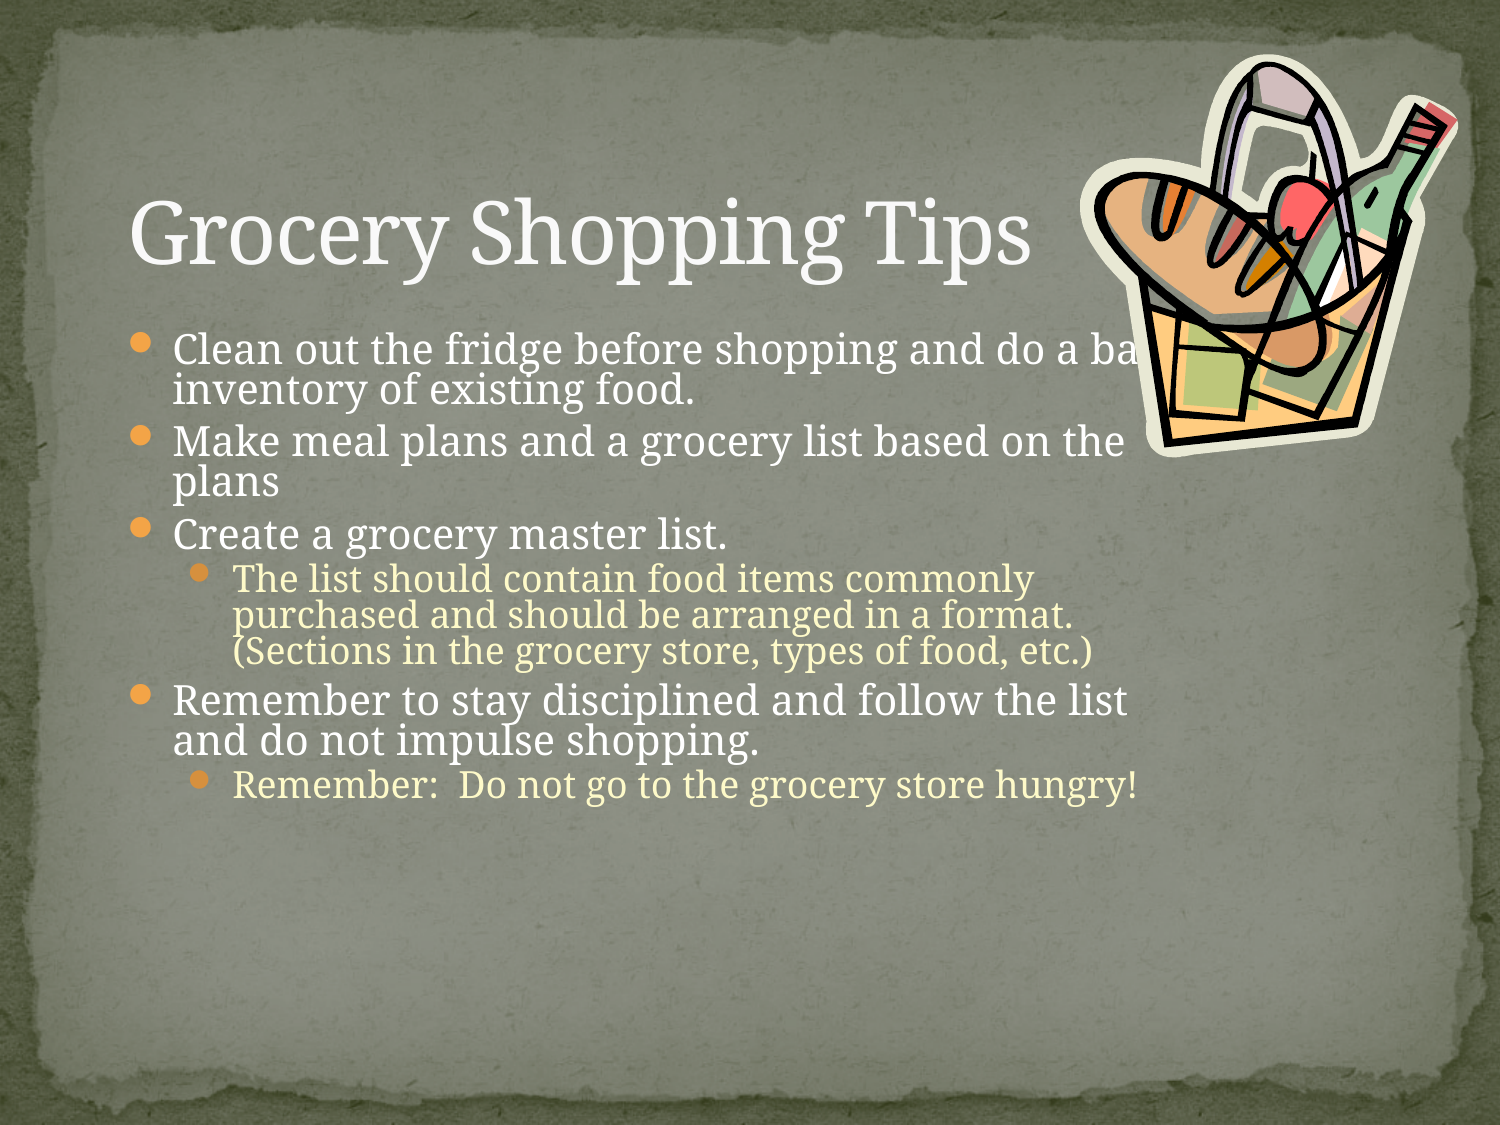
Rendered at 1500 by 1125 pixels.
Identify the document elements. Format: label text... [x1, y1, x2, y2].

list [1076, 51, 1463, 462]
list Clean out the fridge before shopping and do a basic inventory of existing food. Make meal plans and a grocery list based on the plans Create a grocery master list. The list should contain food items commonly purchased and should be arranged in a format. (Sections in the grocery store, types of food, etc.) Remember to stay disciplined and follow the list and do not impulse shopping. Remember: Do not go to the grocery store hungry! [112, 324, 1225, 1000]
title Grocery Shopping Tips [112, 49, 1067, 290]
